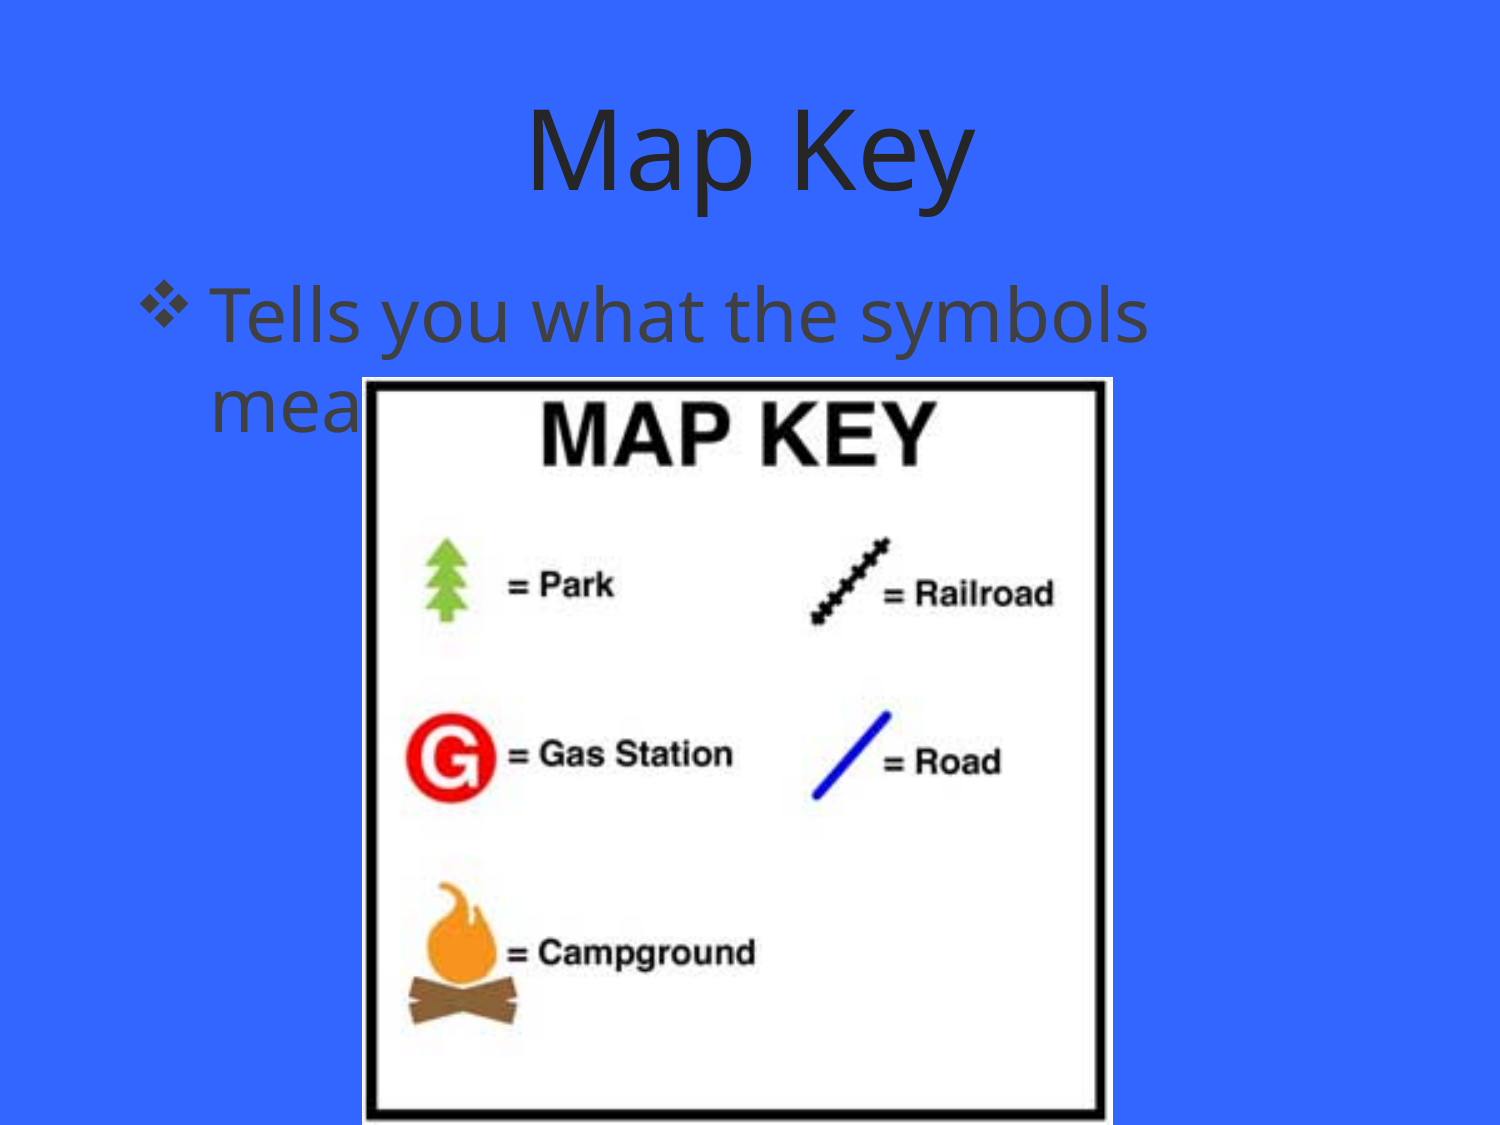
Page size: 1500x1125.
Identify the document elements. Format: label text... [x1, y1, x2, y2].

list Tells you what the symbols mean. [119, 260, 1381, 1011]
title Map Key [119, 51, 1381, 240]
picture [361, 376, 1114, 1125]
